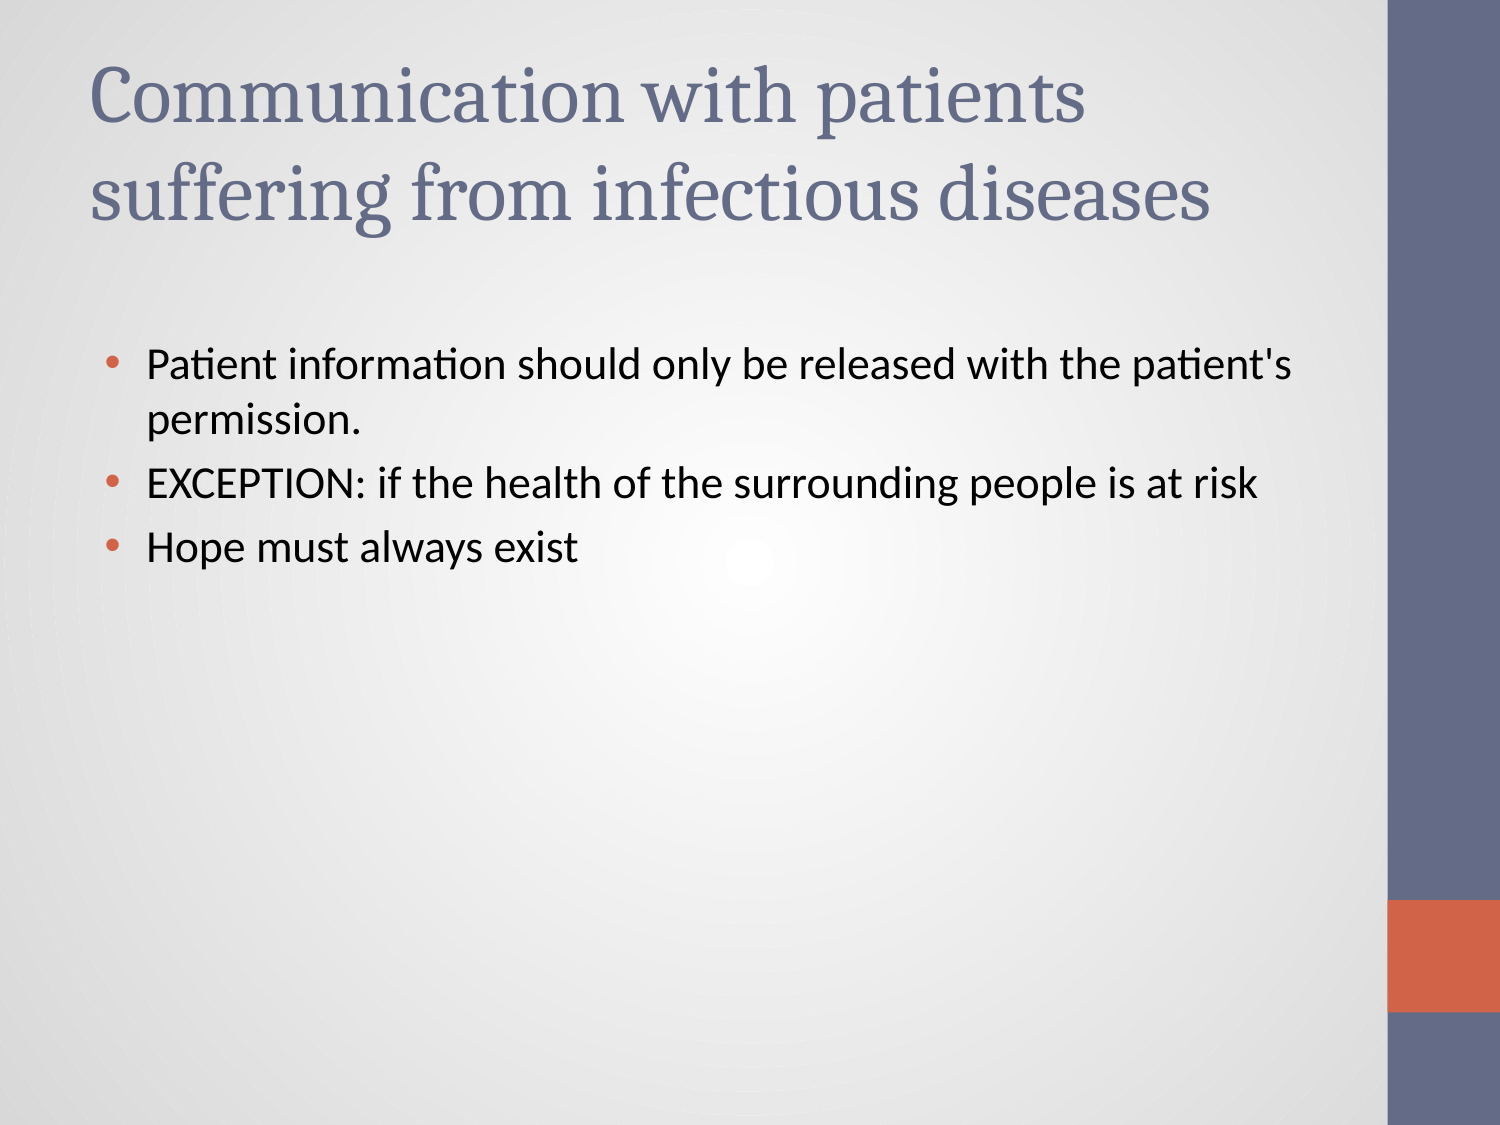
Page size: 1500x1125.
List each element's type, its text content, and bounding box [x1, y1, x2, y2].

title Communication with patients suffering from infectious diseases [75, 45, 1325, 233]
list Patient information should only be released with the patient's permission. EXCEPTION: if the health of the surrounding people is at risk Hope must always exist [75, 262, 1325, 1050]
